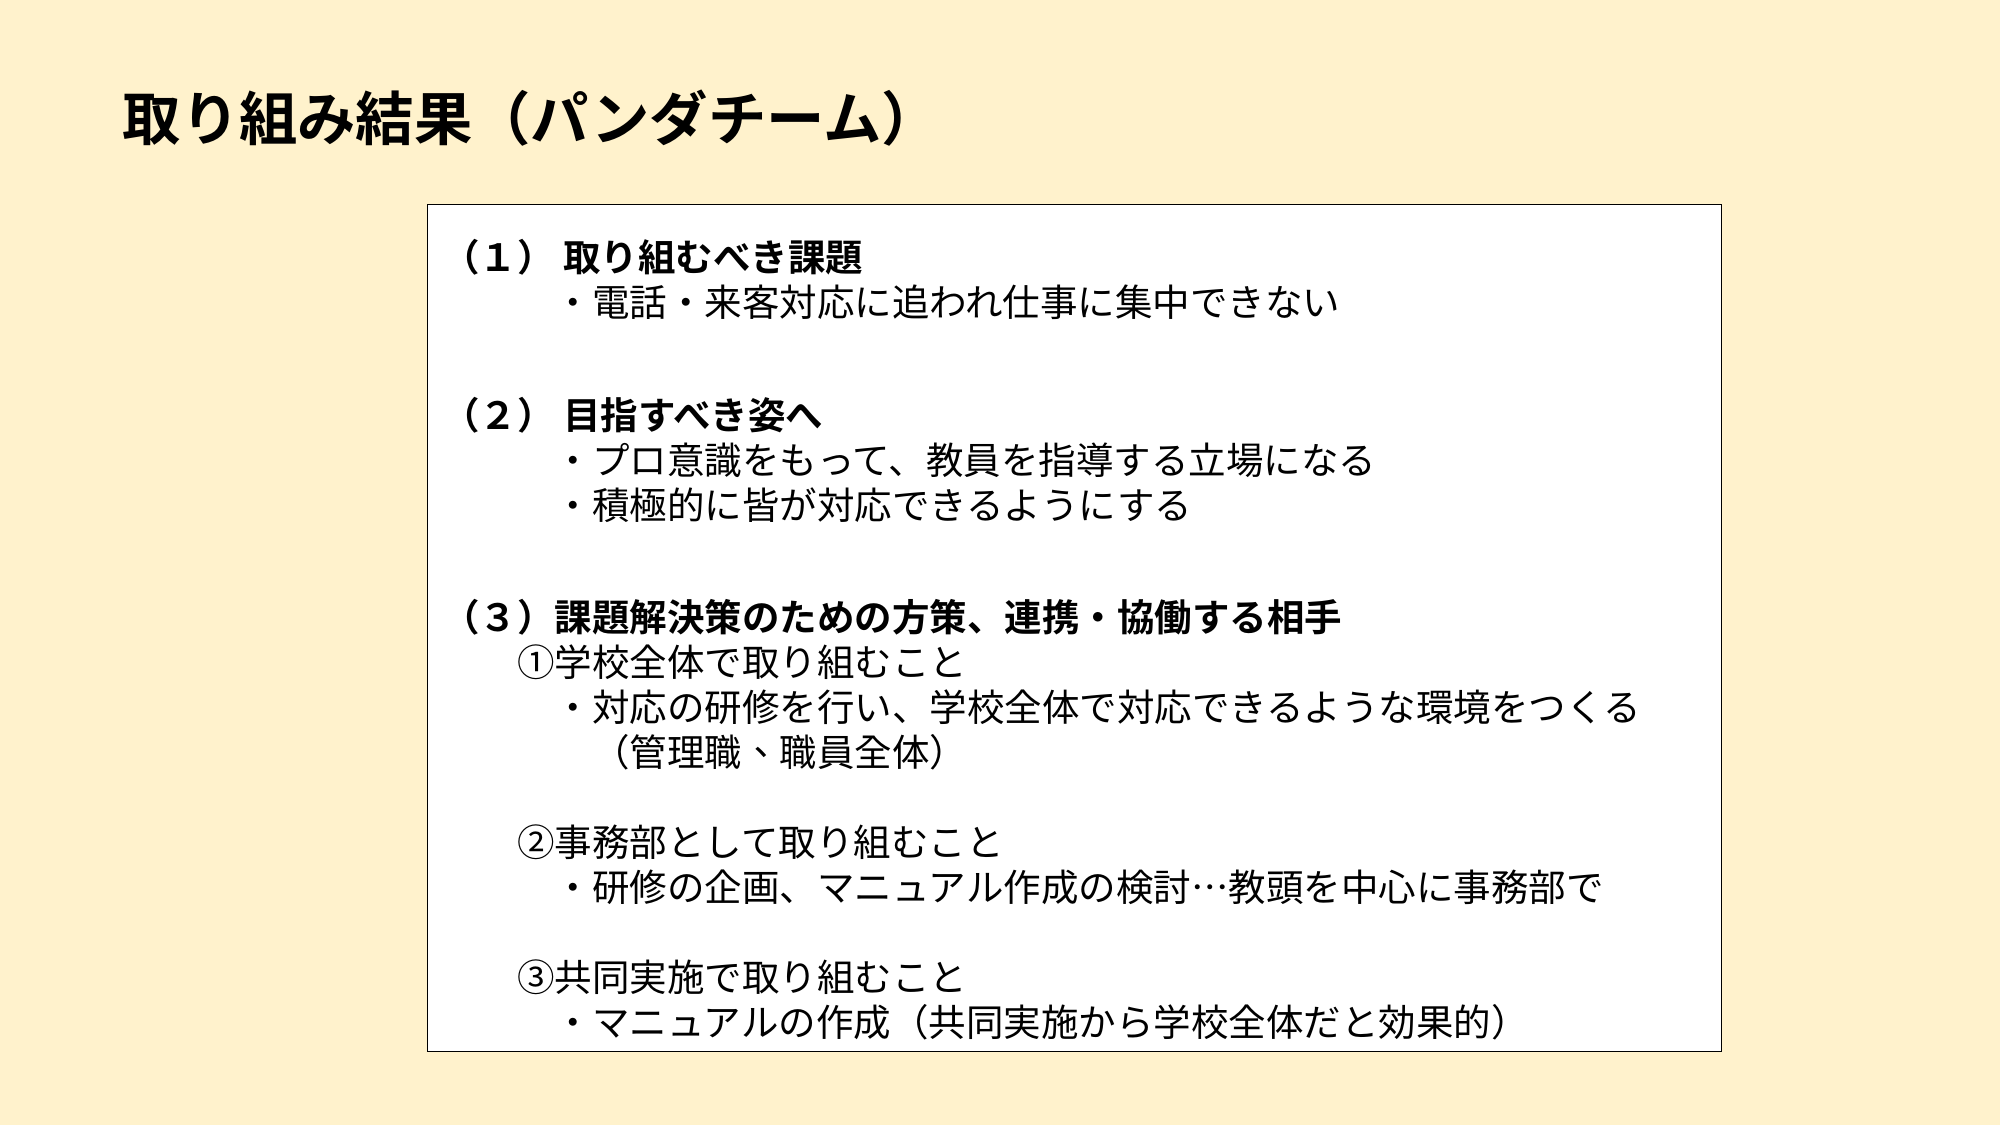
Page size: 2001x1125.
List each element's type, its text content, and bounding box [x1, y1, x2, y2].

text_box 取り組み結果（パンダチーム） [108, 75, 988, 160]
text_box （１） 取り組むべき課題 ・電話・来客対応に追われ仕事に集中できない （２） 目指すべき姿へ ・プロ意識をもって、教員を指導する立場になる ・積極的に皆が対応できるようにする （３）課題解決策のための方策、連携・協働する相手 ①学校全体で取り組むこと ・対応の研修を行い、学校全体で対応できるような環境をつくる （管理職、職員全体） ②事務部として取り組むこと ・研修の企画、マニュアル作成の検討…教頭を中心に事務部で ③共同実施で取り組むこと ・マニュアルの作成（共同実施から学校全体だと効果的） [427, 204, 1722, 1052]
